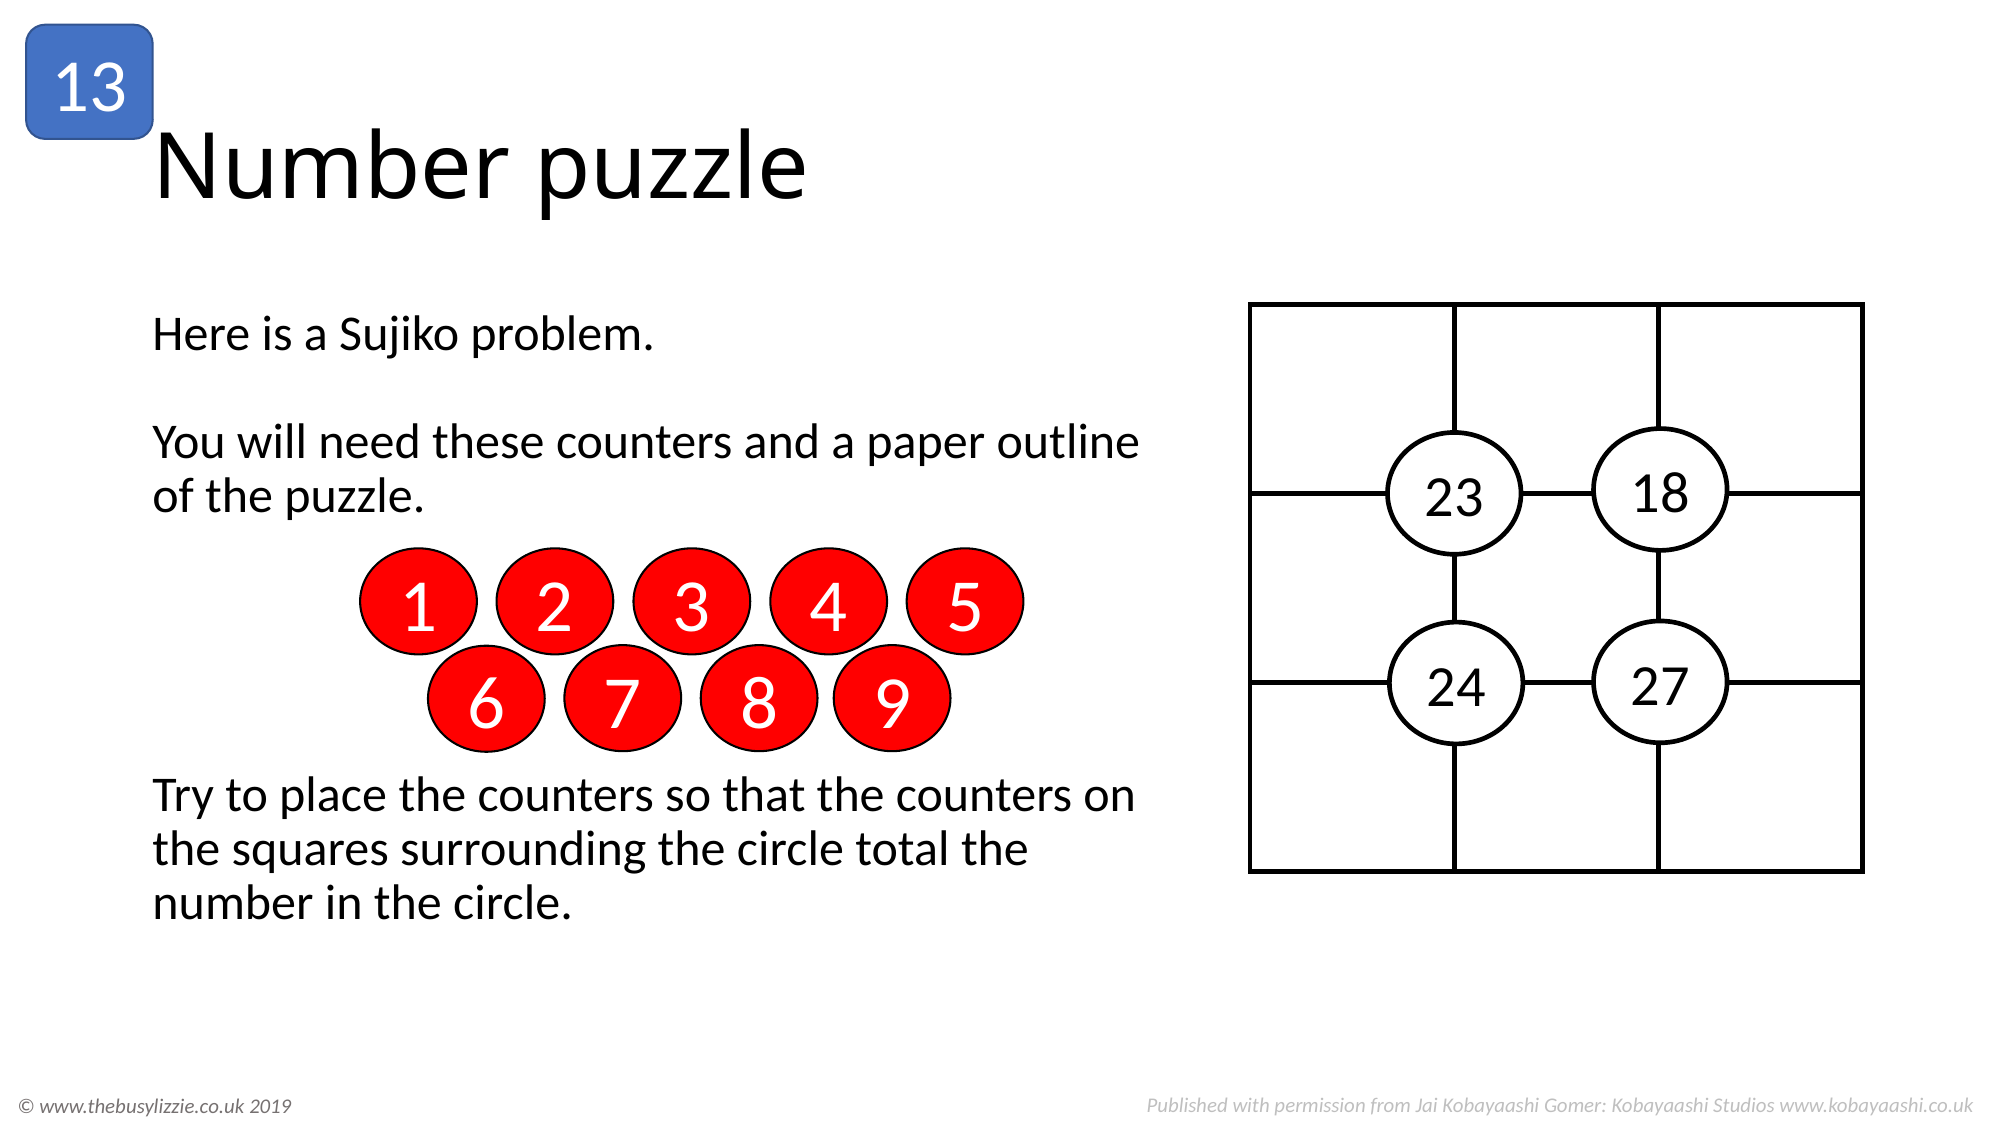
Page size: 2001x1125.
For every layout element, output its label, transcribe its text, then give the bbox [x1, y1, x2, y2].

title Number puzzle [137, 59, 1863, 278]
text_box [360, 548, 1024, 752]
text_box Published with permission from Jai Kobayaashi Gomer: Kobayaashi Studios www.kobayaashi.co.uk [1131, 1084, 2000, 1125]
list Here is a Sujiko problem. You will need these counters and a paper outline of the puzzle. Try to place the counters so that the counters on the squares surrounding the circle total the number in the circle. [137, 299, 1186, 1049]
text_box 13 [25, 23, 154, 140]
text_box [1250, 304, 1863, 872]
text_box © www.thebusylizzie.co.uk 2019 [2, 1085, 311, 1125]
